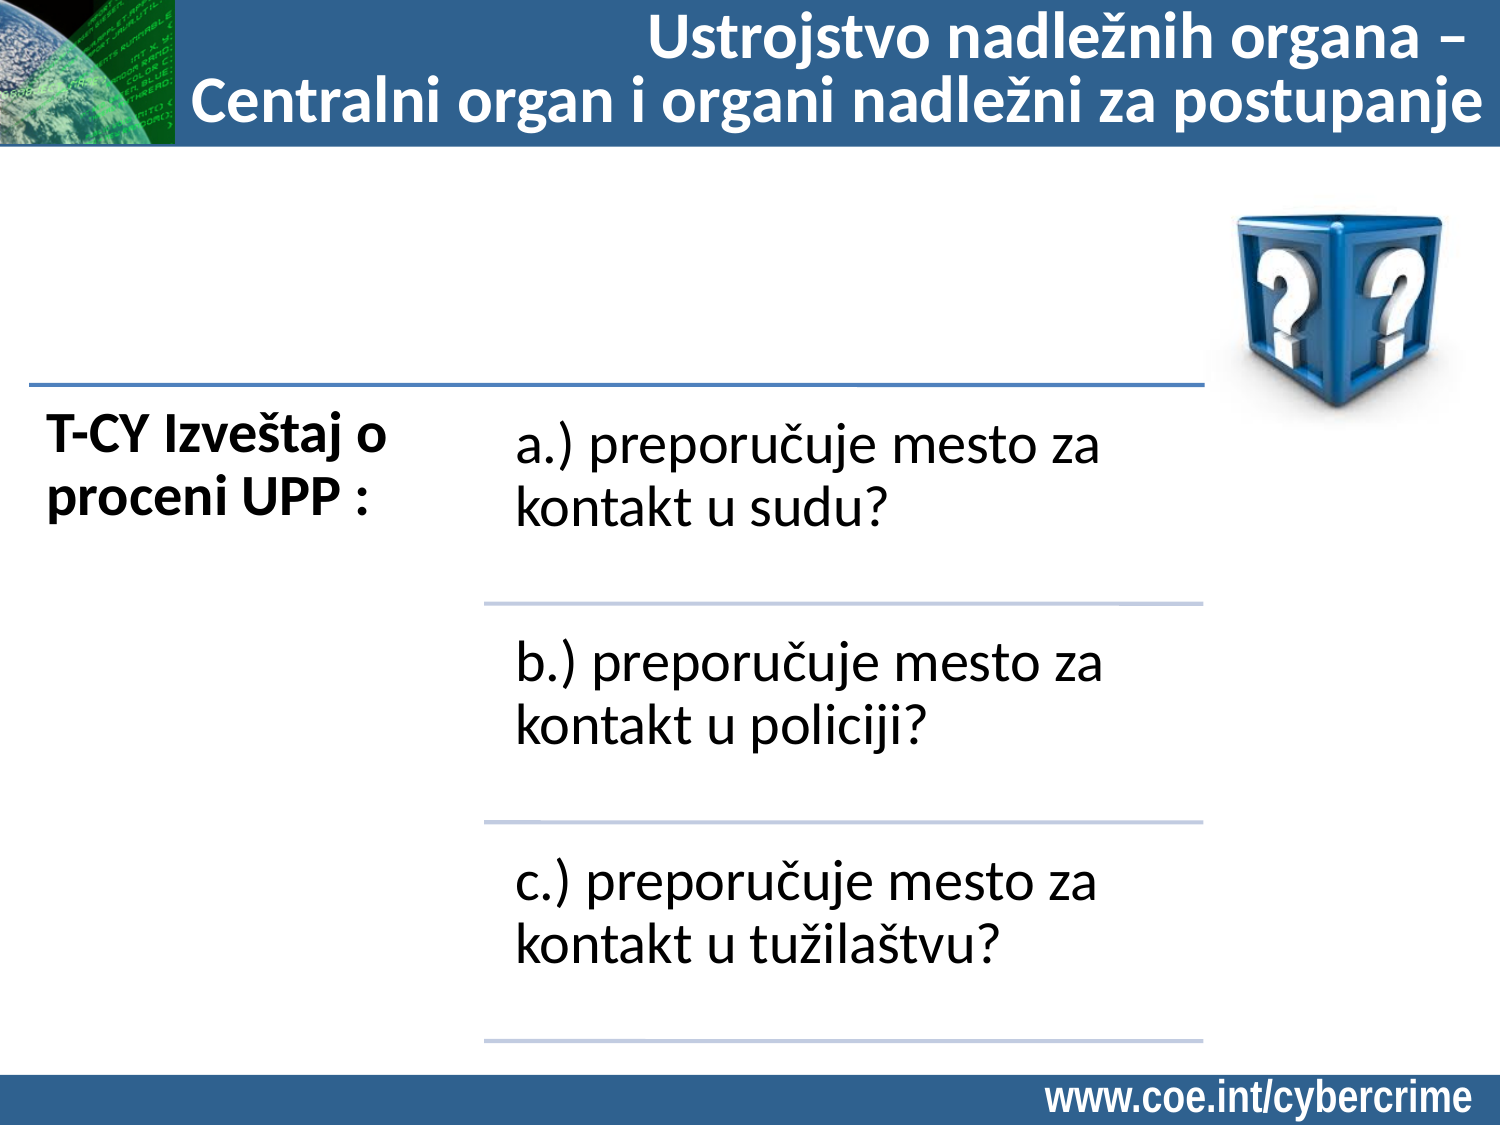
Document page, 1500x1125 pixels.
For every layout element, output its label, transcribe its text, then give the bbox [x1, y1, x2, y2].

text_box www.coe.int/cybercrime [1030, 1059, 1500, 1125]
text_box Ustrojstvo nadležnih organa – Centralni organ i organi nadležni za postupanje [177, 0, 1500, 149]
picture [1189, 154, 1481, 445]
text_box [0, 1073, 1030, 1125]
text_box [28, 384, 1205, 1052]
picture [0, 0, 175, 144]
